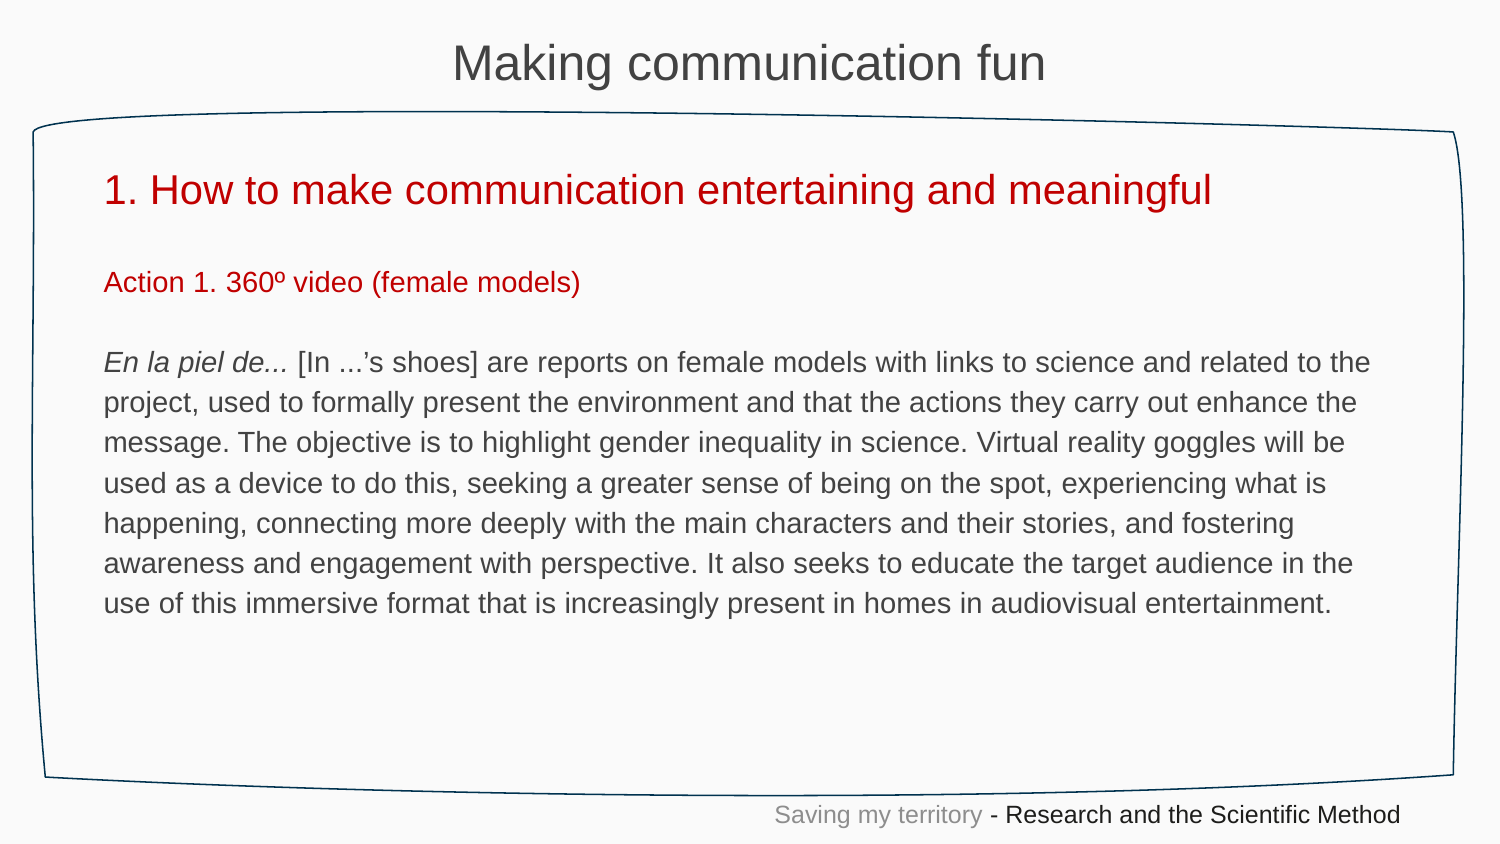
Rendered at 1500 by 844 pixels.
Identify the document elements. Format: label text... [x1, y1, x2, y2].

text_box Action 1. 360º video (female models) En la piel de... [In ...’s shoes] are reports on female models with links to science and related to the project, used to formally present the environment and that the actions they carry out enhance the message. The objective is to highlight gender inequality in science. Virtual reality goggles will be used as a device to do this, seeking a greater sense of being on the spot, experiencing what is happening, connecting more deeply with the main characters and their stories, and fostering awareness and engagement with perspective. It also seeks to educate the target audience in the use of this immersive format that is increasingly present in homes in audiovisual entertainment. [88, 242, 1417, 747]
text_box Saving my territory - Research and the Scientific Method [88, 790, 1417, 844]
text_box Making communication fun [0, 20, 1499, 106]
text_box 1. How to make communication entertaining and meaningful [88, 147, 1417, 234]
text_box [32, 111, 1464, 790]
